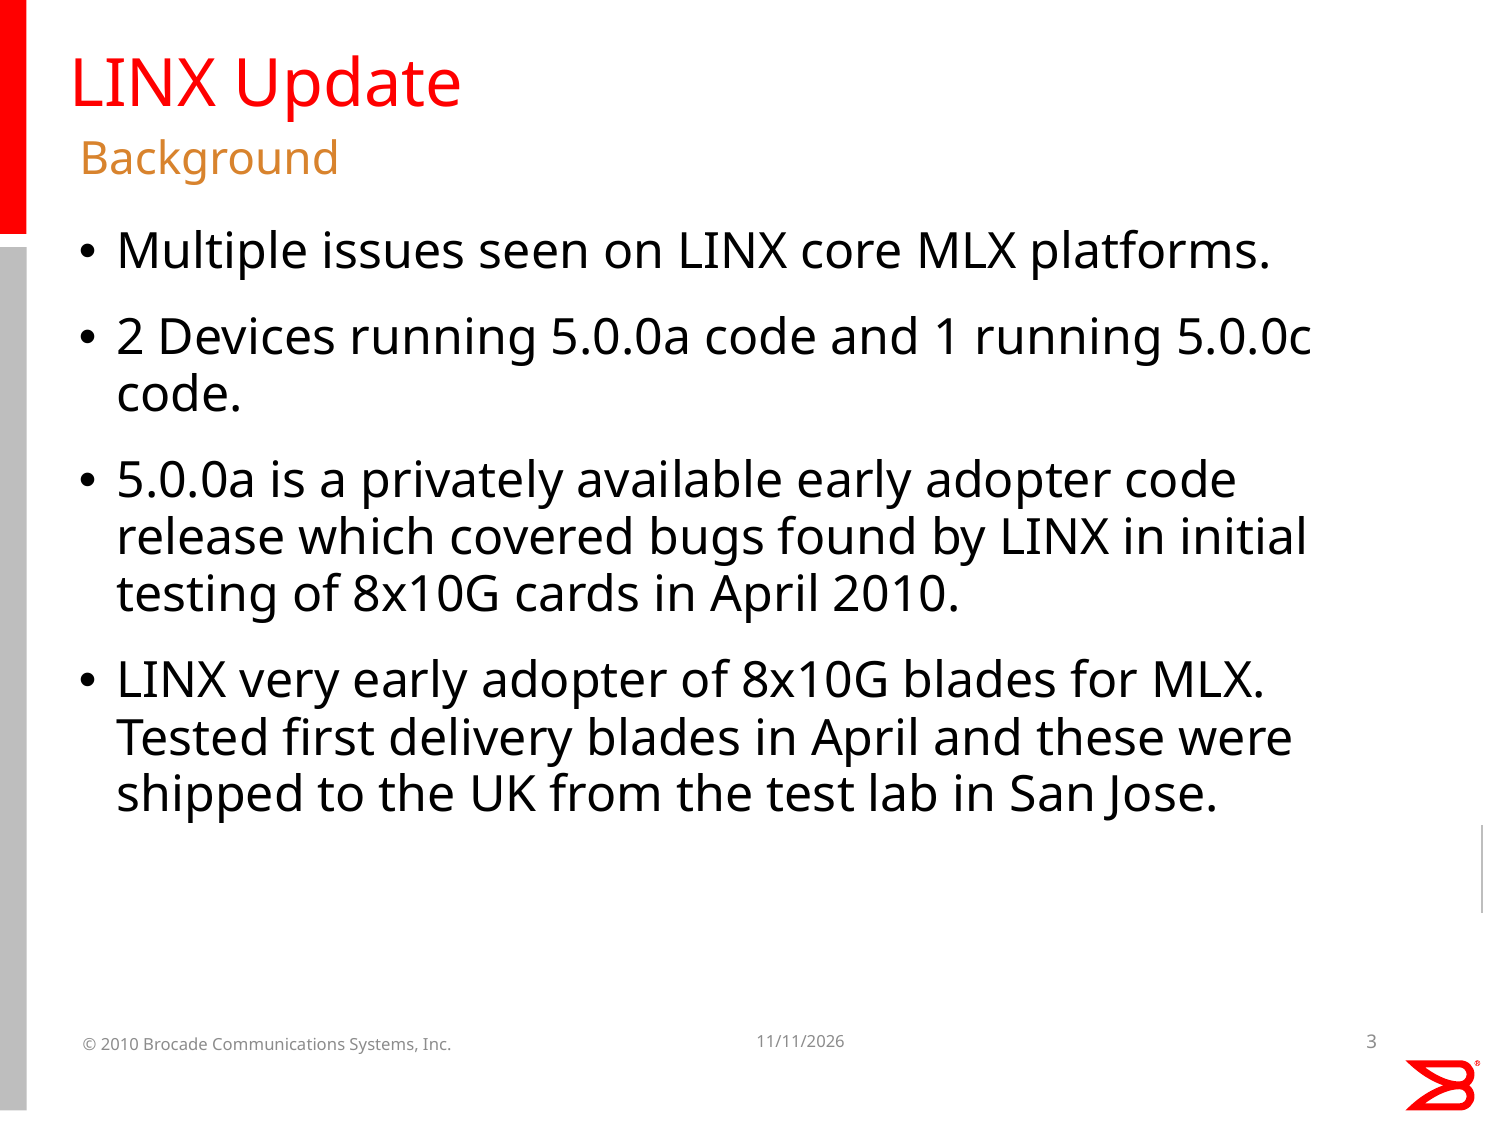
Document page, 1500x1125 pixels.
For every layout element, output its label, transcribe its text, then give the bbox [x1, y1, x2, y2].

slide_number 3 [1336, 1030, 1378, 1056]
list Background [64, 125, 1390, 194]
footer © 2010 Brocade Communications Systems, Inc. [82, 1028, 743, 1055]
title LINX Update [54, 37, 1380, 130]
list Multiple issues seen on LINX core MLX platforms. 2 Devices running 5.0.0a code and 1 running 5.0.0c code. 5.0.0a is a privately available early adopter code release which covered bugs found by LINX in initial testing of 8x10G cards in April 2010. LINX very early adopter of 8x10G blades for MLX. Tested first delivery blades in April and these were shipped to the UK from the test lab in San Jose. [63, 215, 1423, 962]
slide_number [756, 1028, 1107, 1055]
